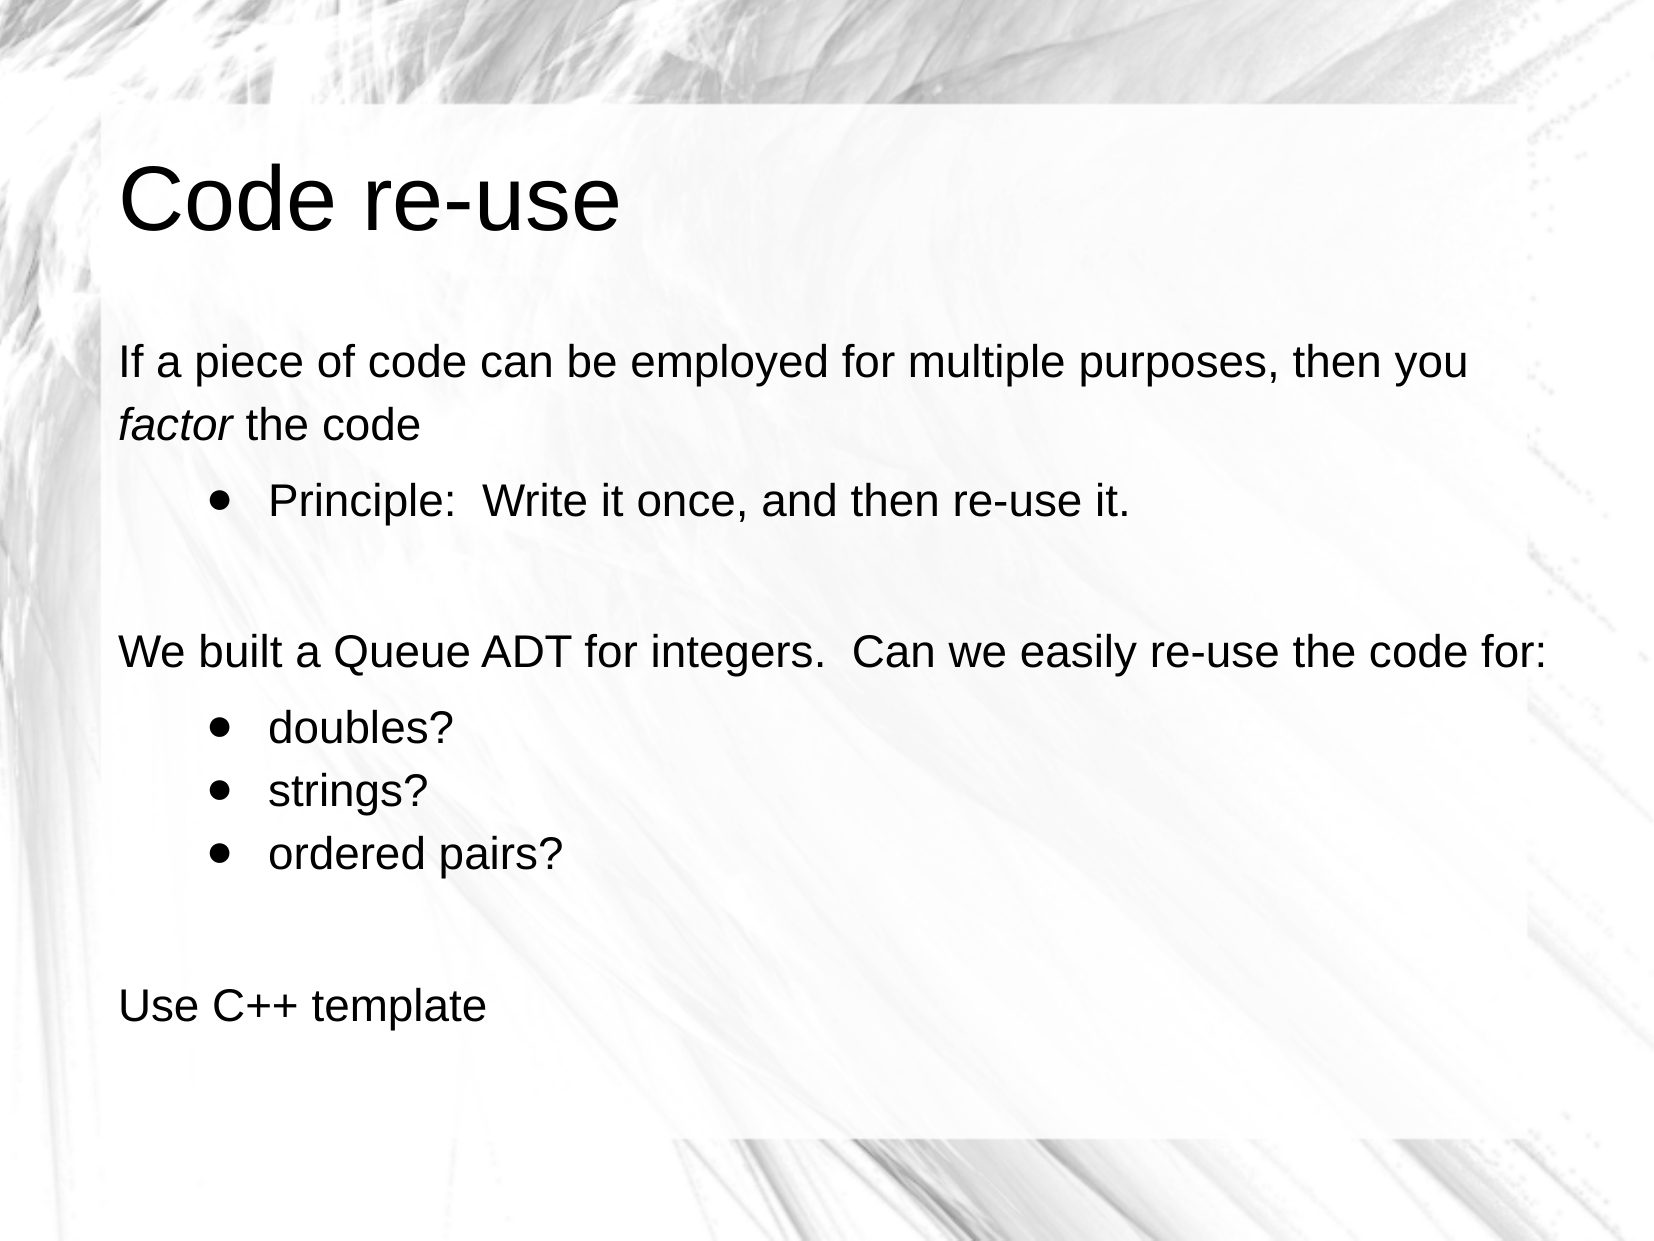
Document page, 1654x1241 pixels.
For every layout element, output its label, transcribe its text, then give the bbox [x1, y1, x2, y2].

title Code re-use [118, 93, 1506, 299]
list If a piece of code can be employed for multiple purposes, then you factor the code Principle: Write it once, and then re-use it. We built a Queue ADT for integers. Can we easily re-use the code for: doubles? strings? ordered pairs? Use C++ template [118, 319, 1571, 1109]
picture [0, 0, 1654, 1241]
